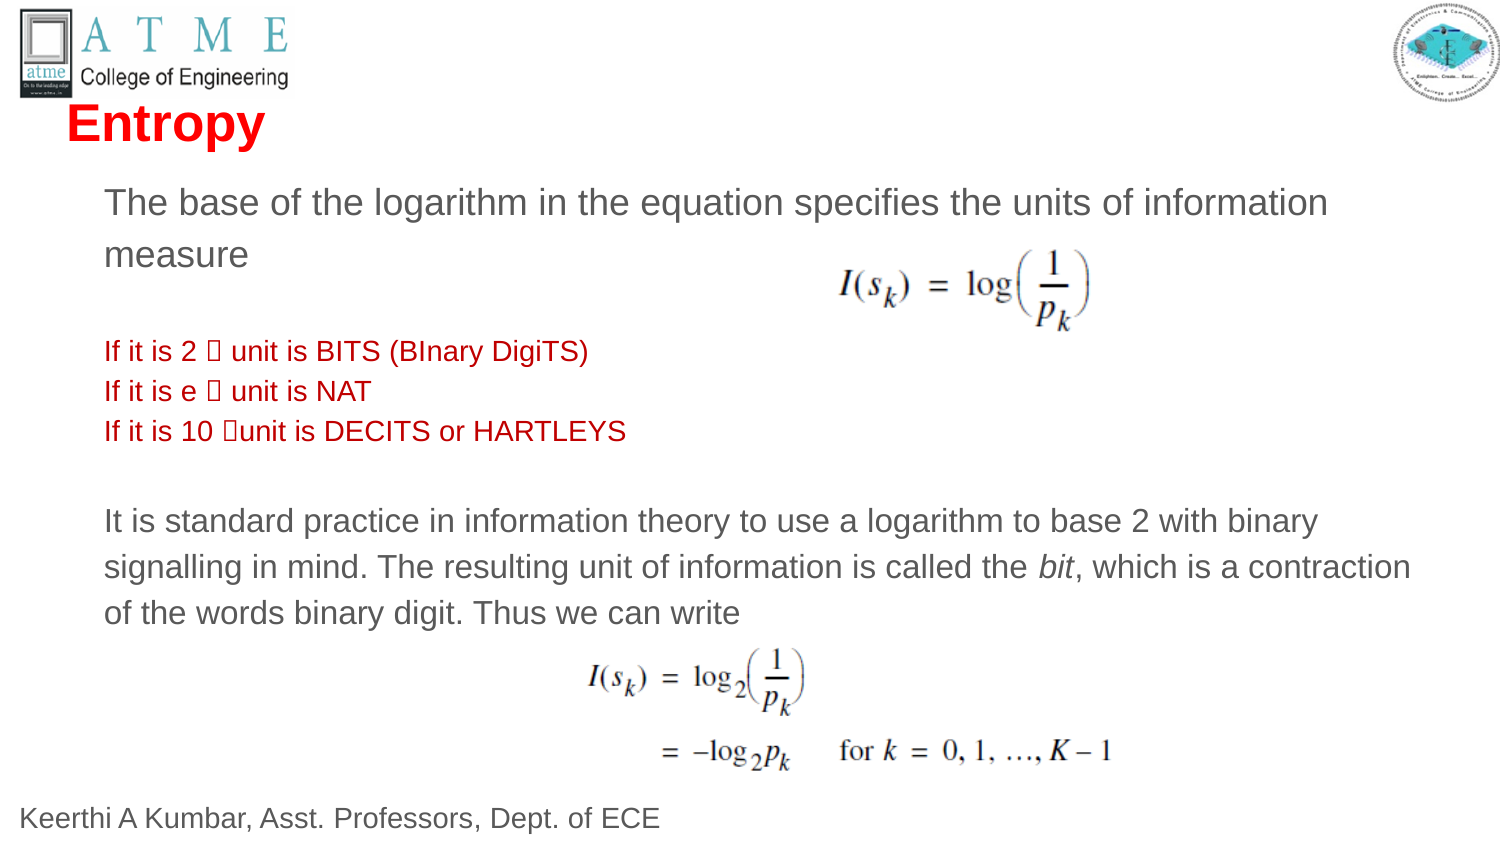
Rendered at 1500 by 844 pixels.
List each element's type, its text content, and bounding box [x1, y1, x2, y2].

title Entropy [51, 72, 1449, 167]
picture [17, 6, 295, 99]
picture [1389, 1, 1500, 104]
list The base of the logarithm in the equation specifies the units of information measure If it is 2  unit is BITS (BInary DigiTS) If it is e  unit is NAT If it is 10 unit is DECITS or HARTLEYS It is standard practice in information theory to use a logarithm to base 2 with binary signalling in mind. The resulting unit of information is called the bit, which is a contraction of the words binary digit. Thus we can write [69, 156, 1463, 789]
picture [815, 227, 1115, 348]
picture [570, 642, 1164, 789]
